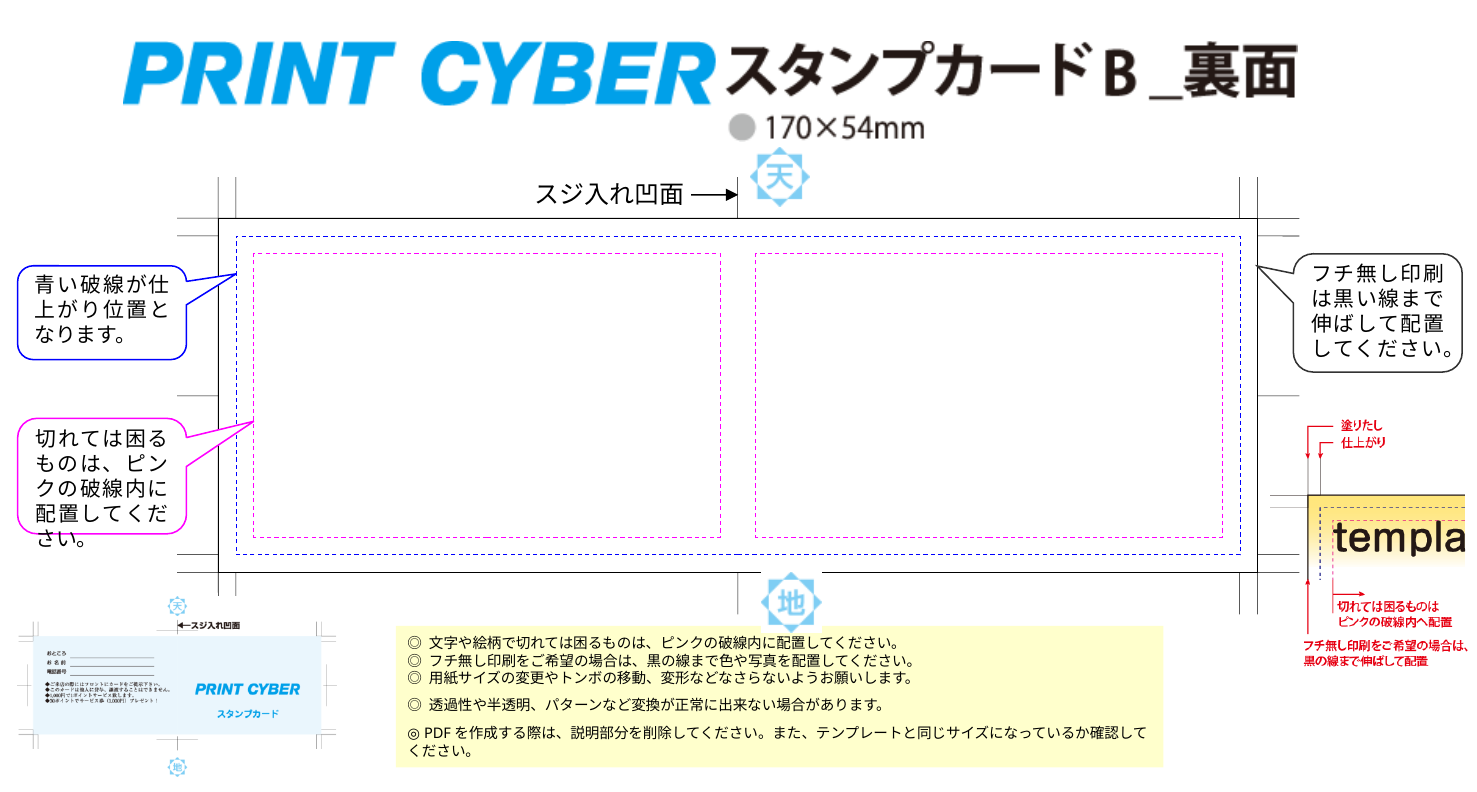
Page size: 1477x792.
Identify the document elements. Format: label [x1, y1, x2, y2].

picture [750, 147, 810, 207]
picture [147, 55, 167, 70]
picture [1270, 419, 1470, 670]
picture [761, 572, 822, 633]
picture [17, 596, 337, 777]
picture [123, 41, 1298, 142]
